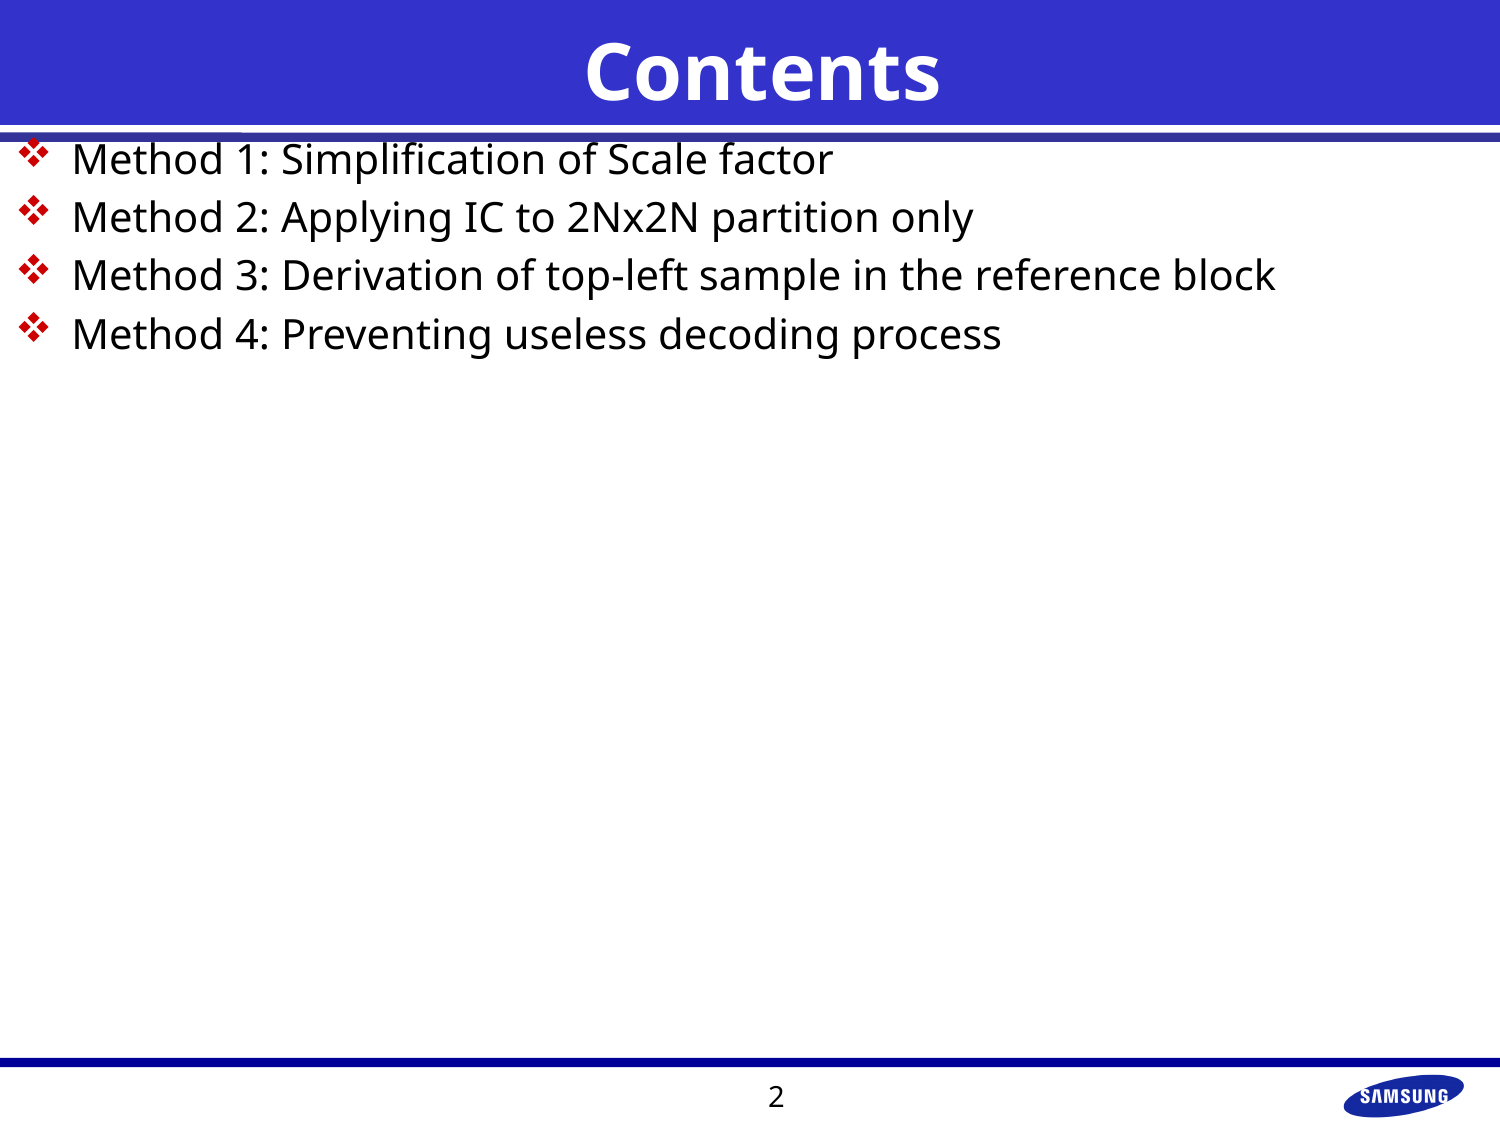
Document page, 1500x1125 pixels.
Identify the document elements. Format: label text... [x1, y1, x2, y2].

list Method 1: Simplification of Scale factor Method 2: Applying IC to 2Nx2N partition only Method 3: Derivation of top-left sample in the reference block Method 4: Preventing useless decoding process [0, 125, 1500, 1038]
slide_number 2 [662, 1070, 801, 1121]
picture [1341, 1072, 1466, 1121]
title Contents [87, 12, 1438, 125]
